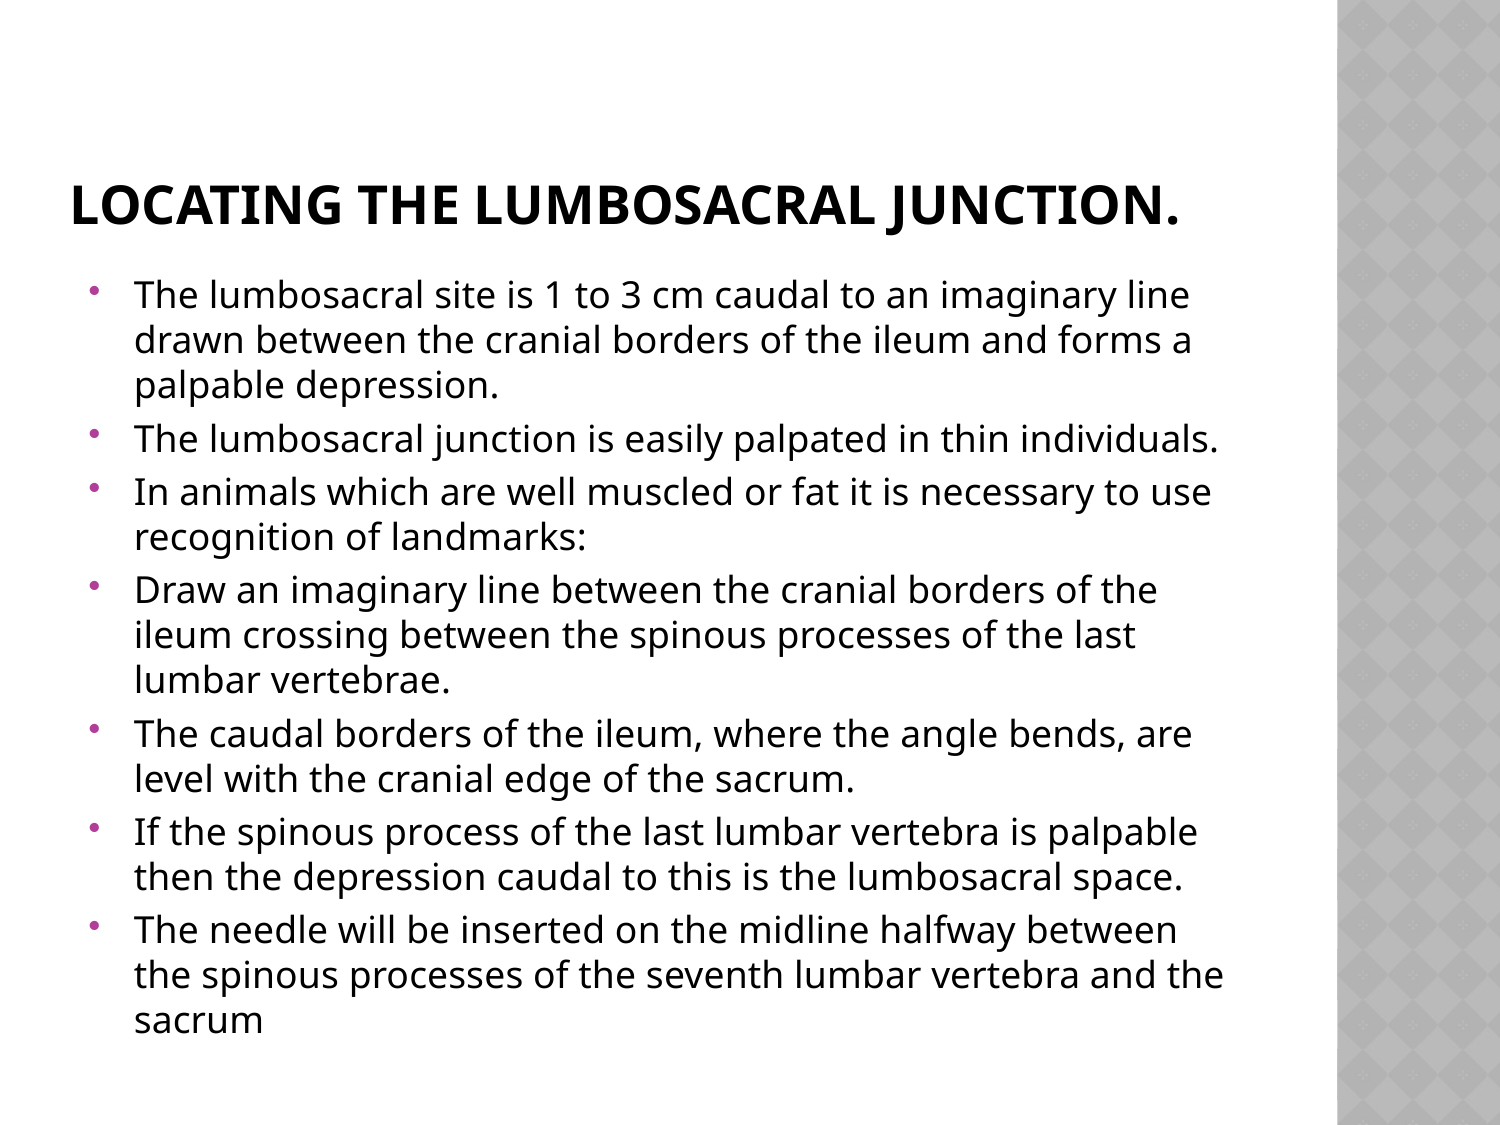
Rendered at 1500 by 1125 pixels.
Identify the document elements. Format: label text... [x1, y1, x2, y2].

list The lumbosacral site is 1 to 3 cm caudal to an imaginary line drawn between the cranial borders of the ileum and forms a palpable depression. The lumbosacral junction is easily palpated in thin individuals. In animals which are well muscled or fat it is necessary to use recognition of landmarks: Draw an imaginary line between the cranial borders of the ileum crossing between the spinous processes of the last lumbar vertebrae. The caudal borders of the ileum, where the angle bends, are level with the cranial edge of the sacrum. If the spinous process of the last lumbar vertebra is palpable then the depression caudal to this is the lumbosacral space. The needle will be inserted on the midline halfway between the spinous processes of the seventh lumbar vertebra and the sacrum [75, 264, 1263, 1059]
title Locating the lumbosacral junction. [62, 112, 1250, 300]
